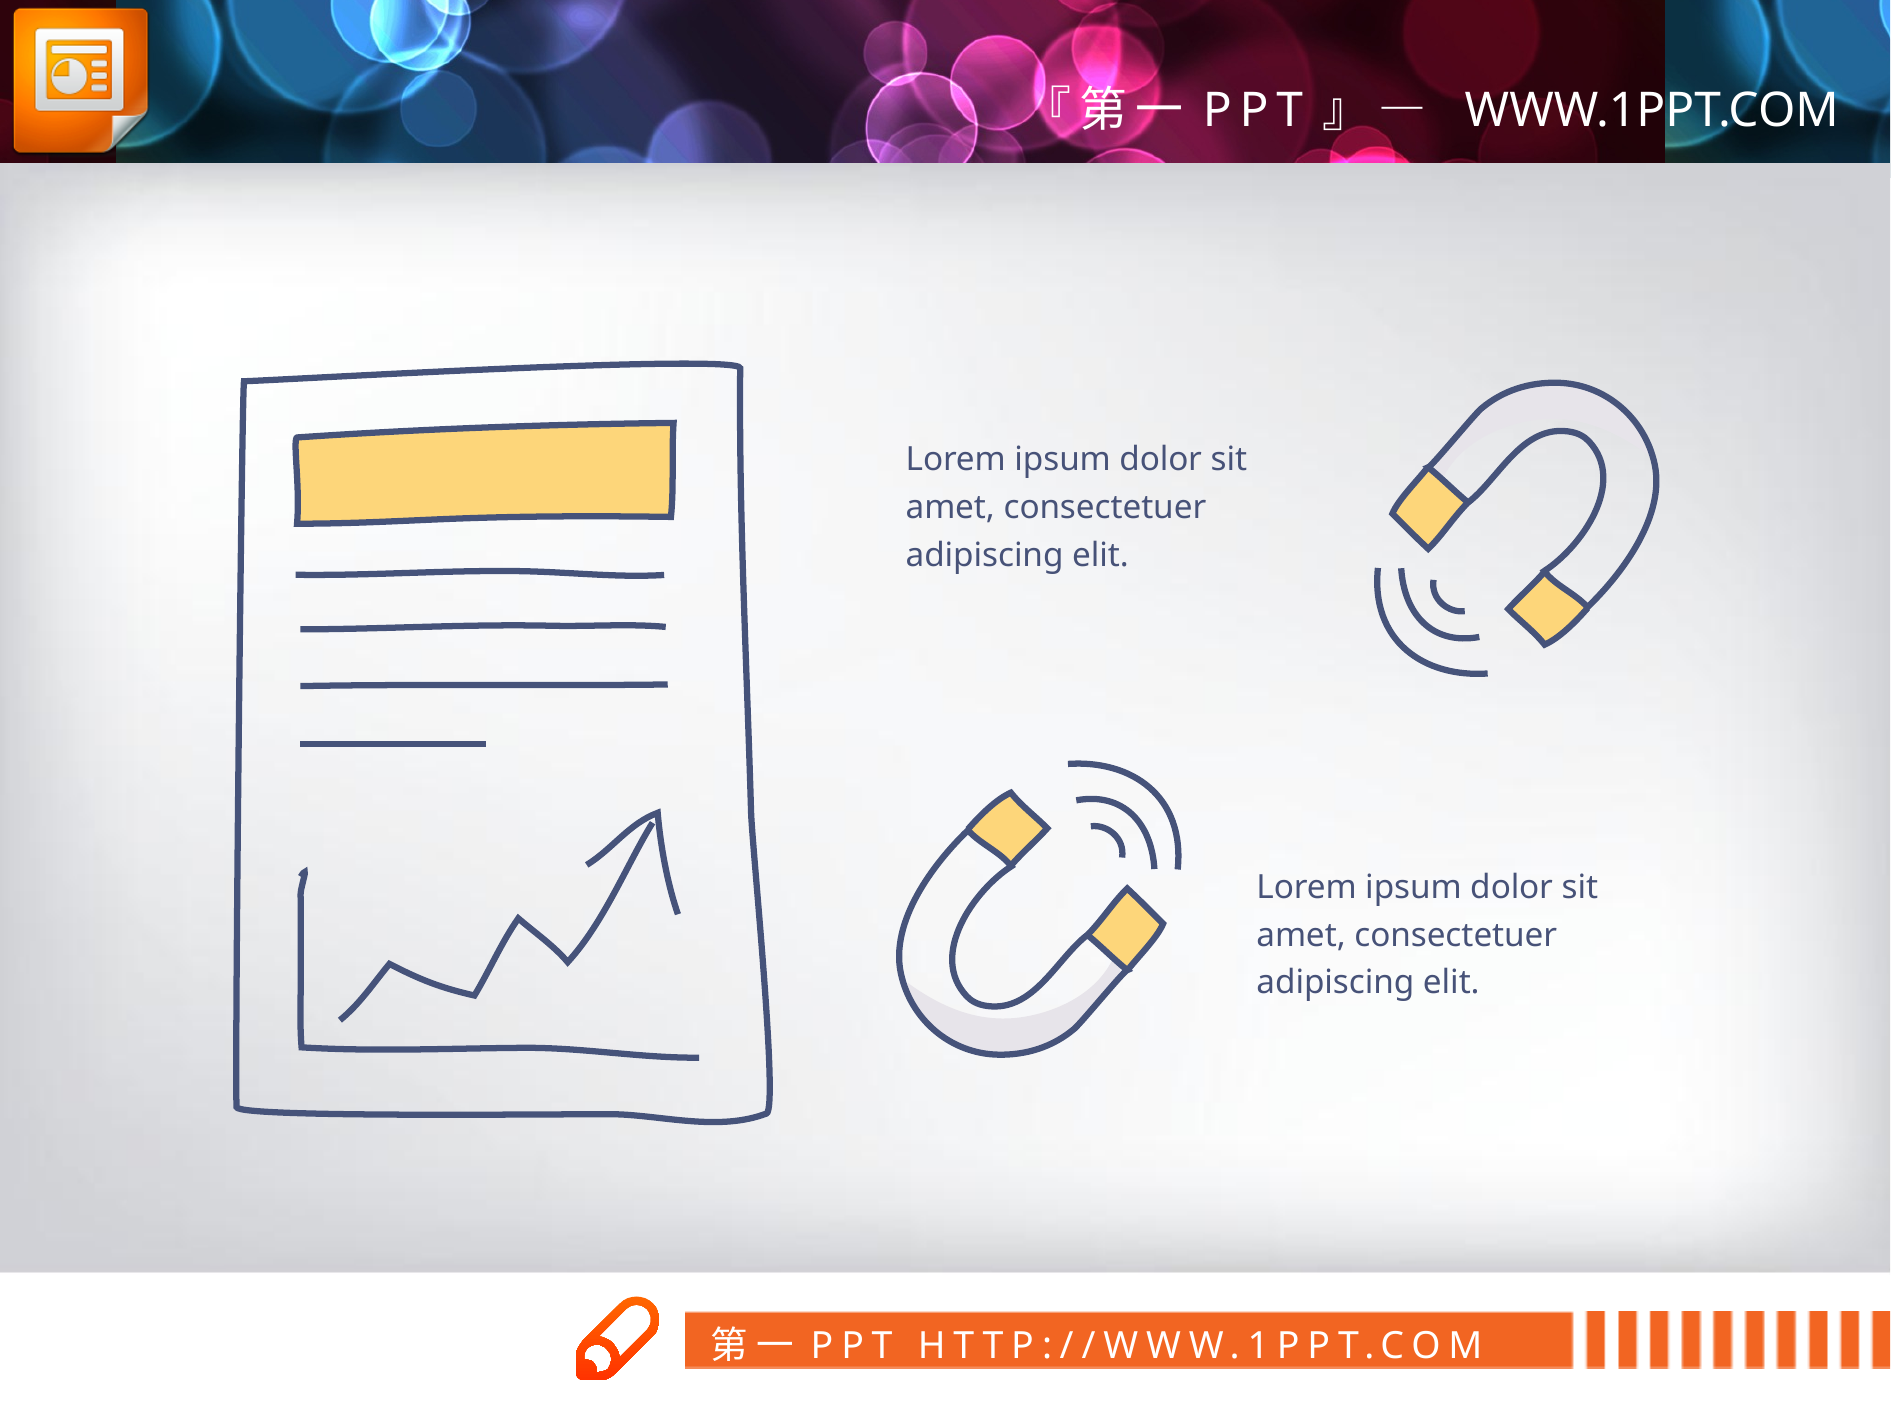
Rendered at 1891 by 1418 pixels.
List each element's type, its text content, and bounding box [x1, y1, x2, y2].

text_box [300, 872, 700, 1058]
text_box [1376, 382, 1657, 674]
text_box [236, 363, 770, 1123]
picture [0, 0, 1891, 1275]
text_box Lorem ipsum dolor sit amet, consectetuer adipiscing elit. [1250, 850, 1660, 1007]
picture [685, 1311, 1891, 1369]
text_box [300, 625, 666, 630]
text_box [898, 763, 1179, 1055]
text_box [339, 812, 679, 1021]
text_box [295, 422, 674, 524]
text_box Lorem ipsum dolor sit amet, consectetuer adipiscing elit. [899, 422, 1310, 579]
text_box [295, 570, 665, 576]
